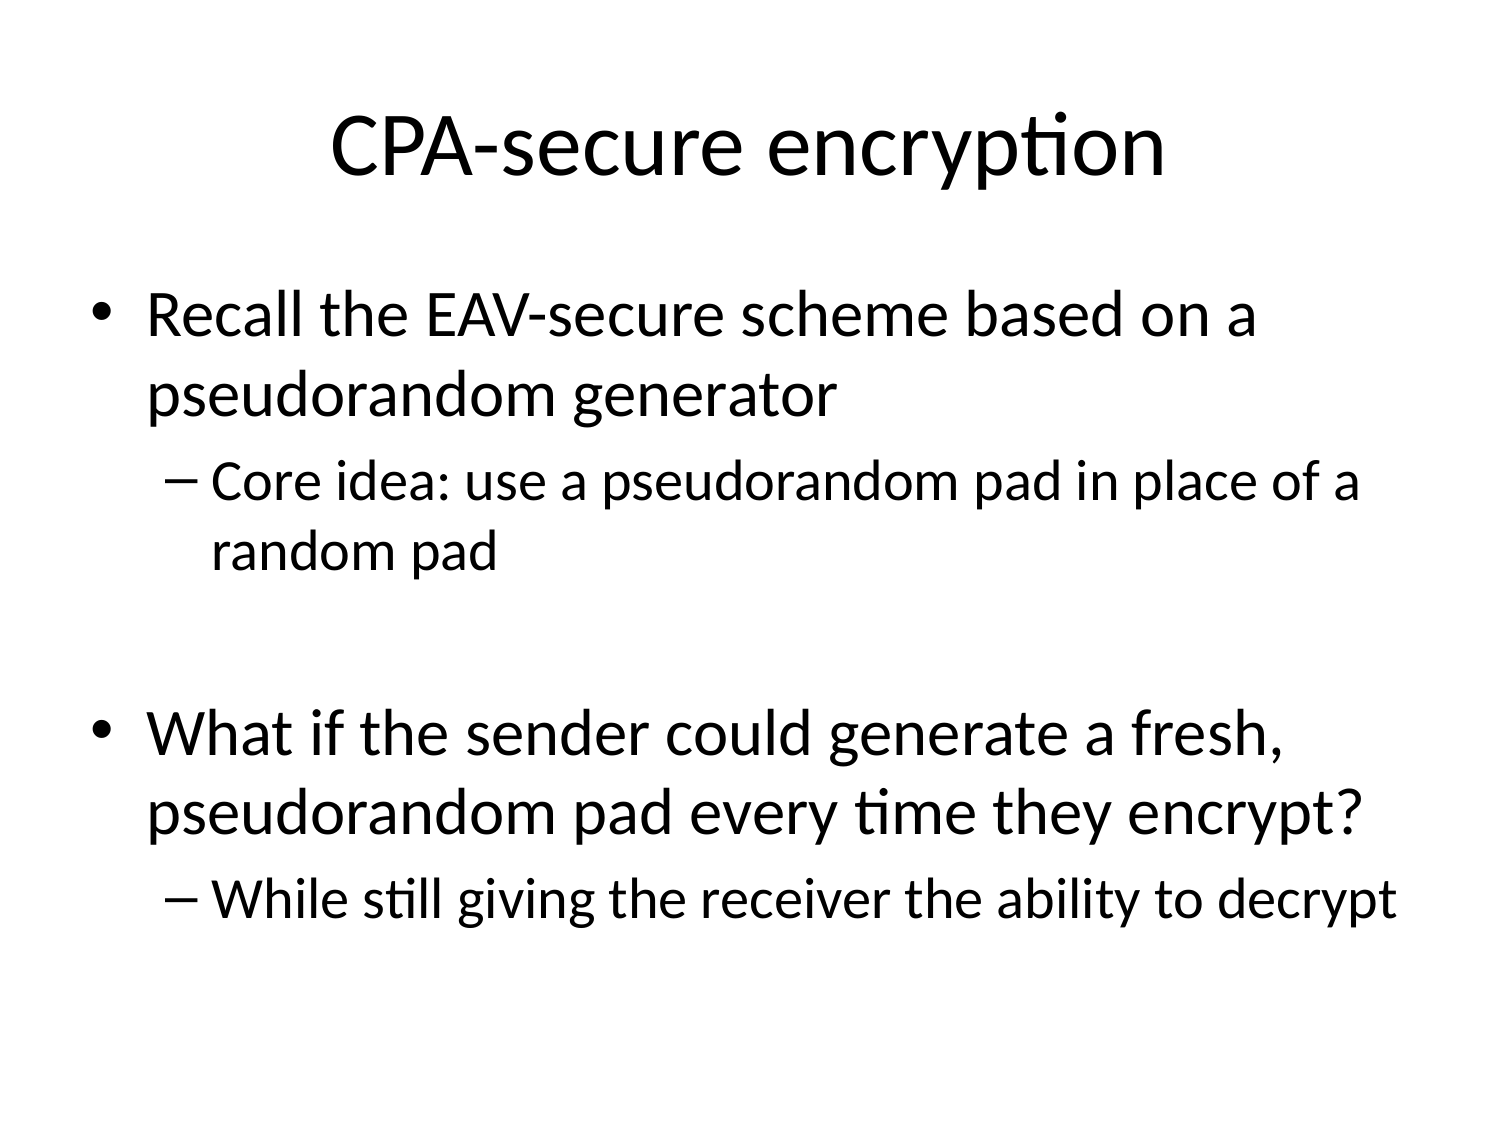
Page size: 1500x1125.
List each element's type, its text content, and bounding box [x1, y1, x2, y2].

title CPA-secure encryption [75, 45, 1425, 233]
list Recall the EAV-secure scheme based on a pseudorandom generator Core idea: use a pseudorandom pad in place of a random pad What if the sender could generate a fresh, pseudorandom pad every time they encrypt? While still giving the receiver the ability to decrypt [75, 262, 1425, 1005]
